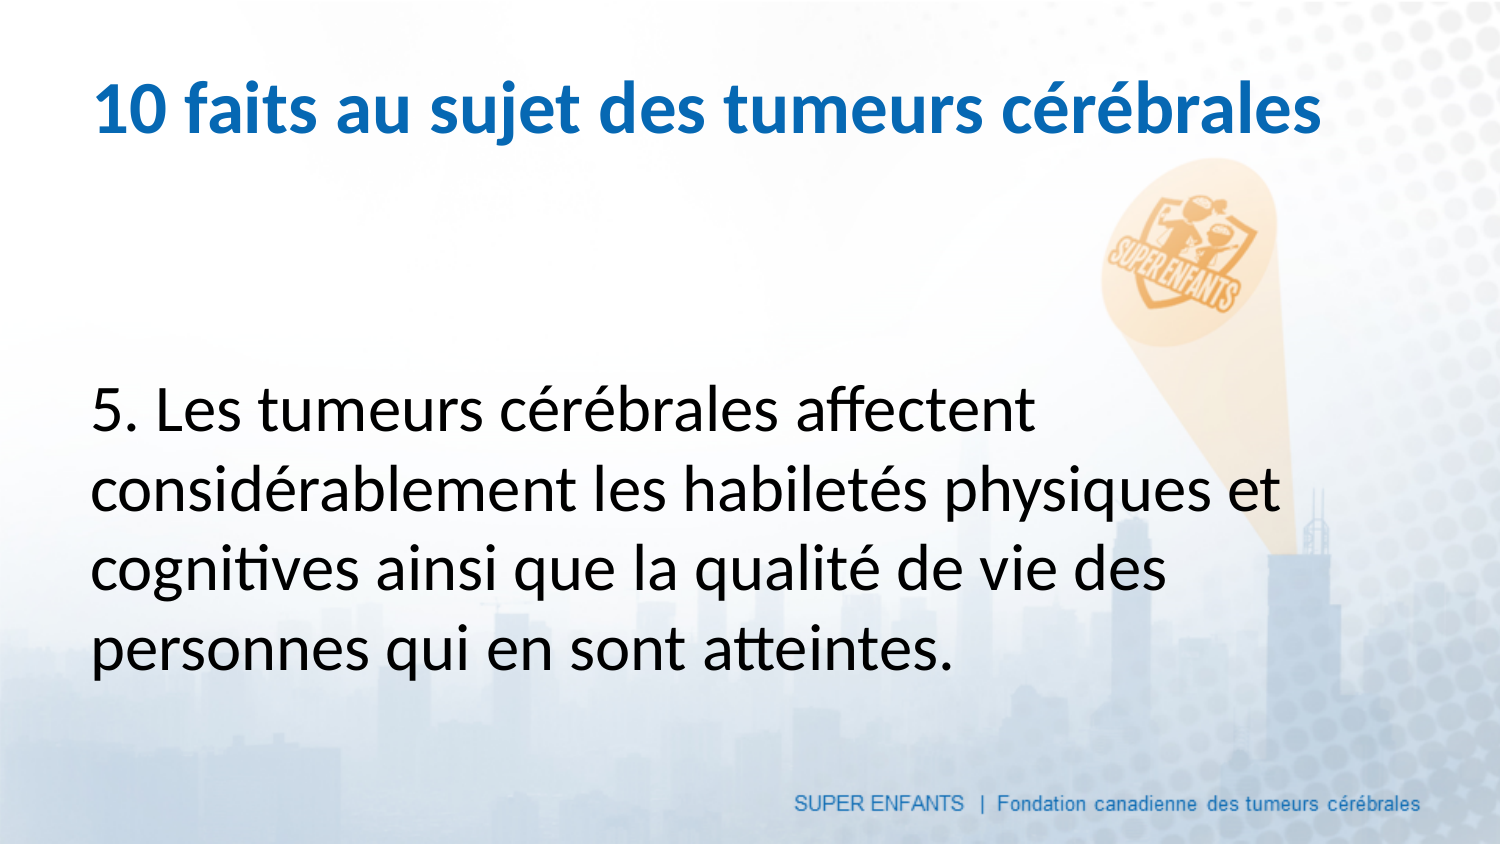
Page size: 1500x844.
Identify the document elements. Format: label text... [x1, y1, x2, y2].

title 10 faits au sujet des tumeurs cérébrales [76, 33, 1426, 175]
list 5. Les tumeurs cérébrales affectent considérablement les habiletés physiques et cognitives ainsi que la qualité de vie des personnes qui en sont atteintes. [74, 196, 1426, 754]
picture [0, 0, 1500, 844]
